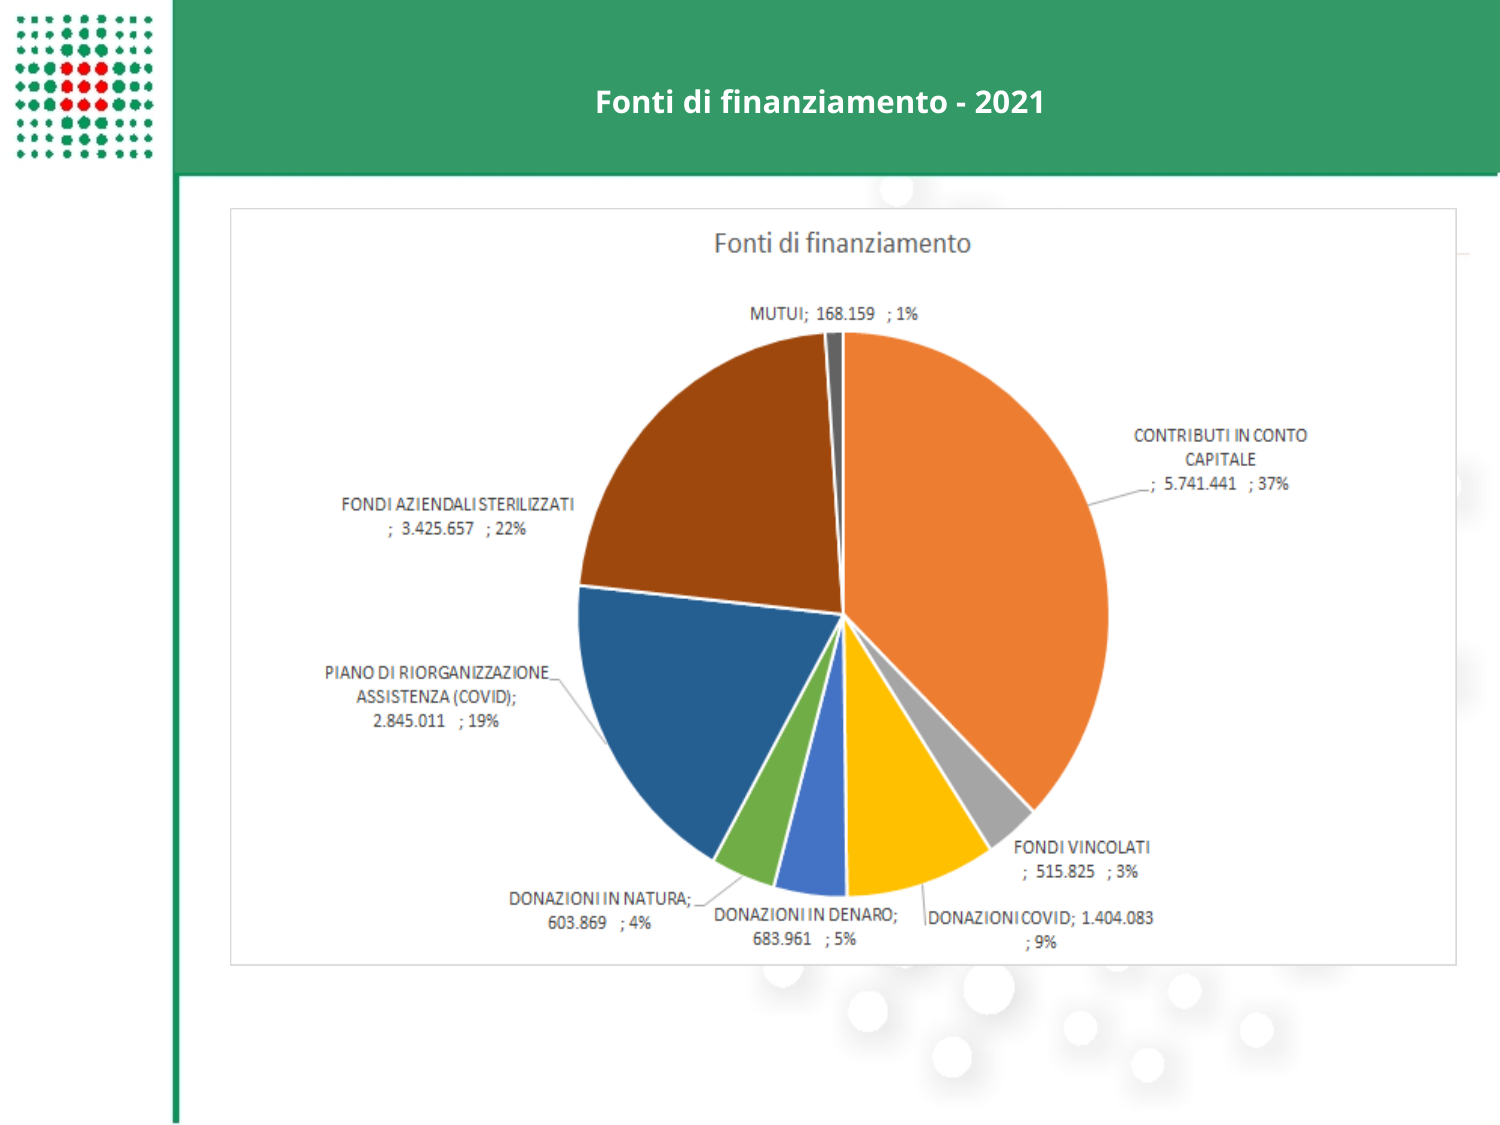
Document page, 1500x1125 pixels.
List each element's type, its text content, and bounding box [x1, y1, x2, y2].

text_box Fonti di finanziamento - 2021 [324, 74, 1317, 127]
picture [0, 0, 1500, 1125]
